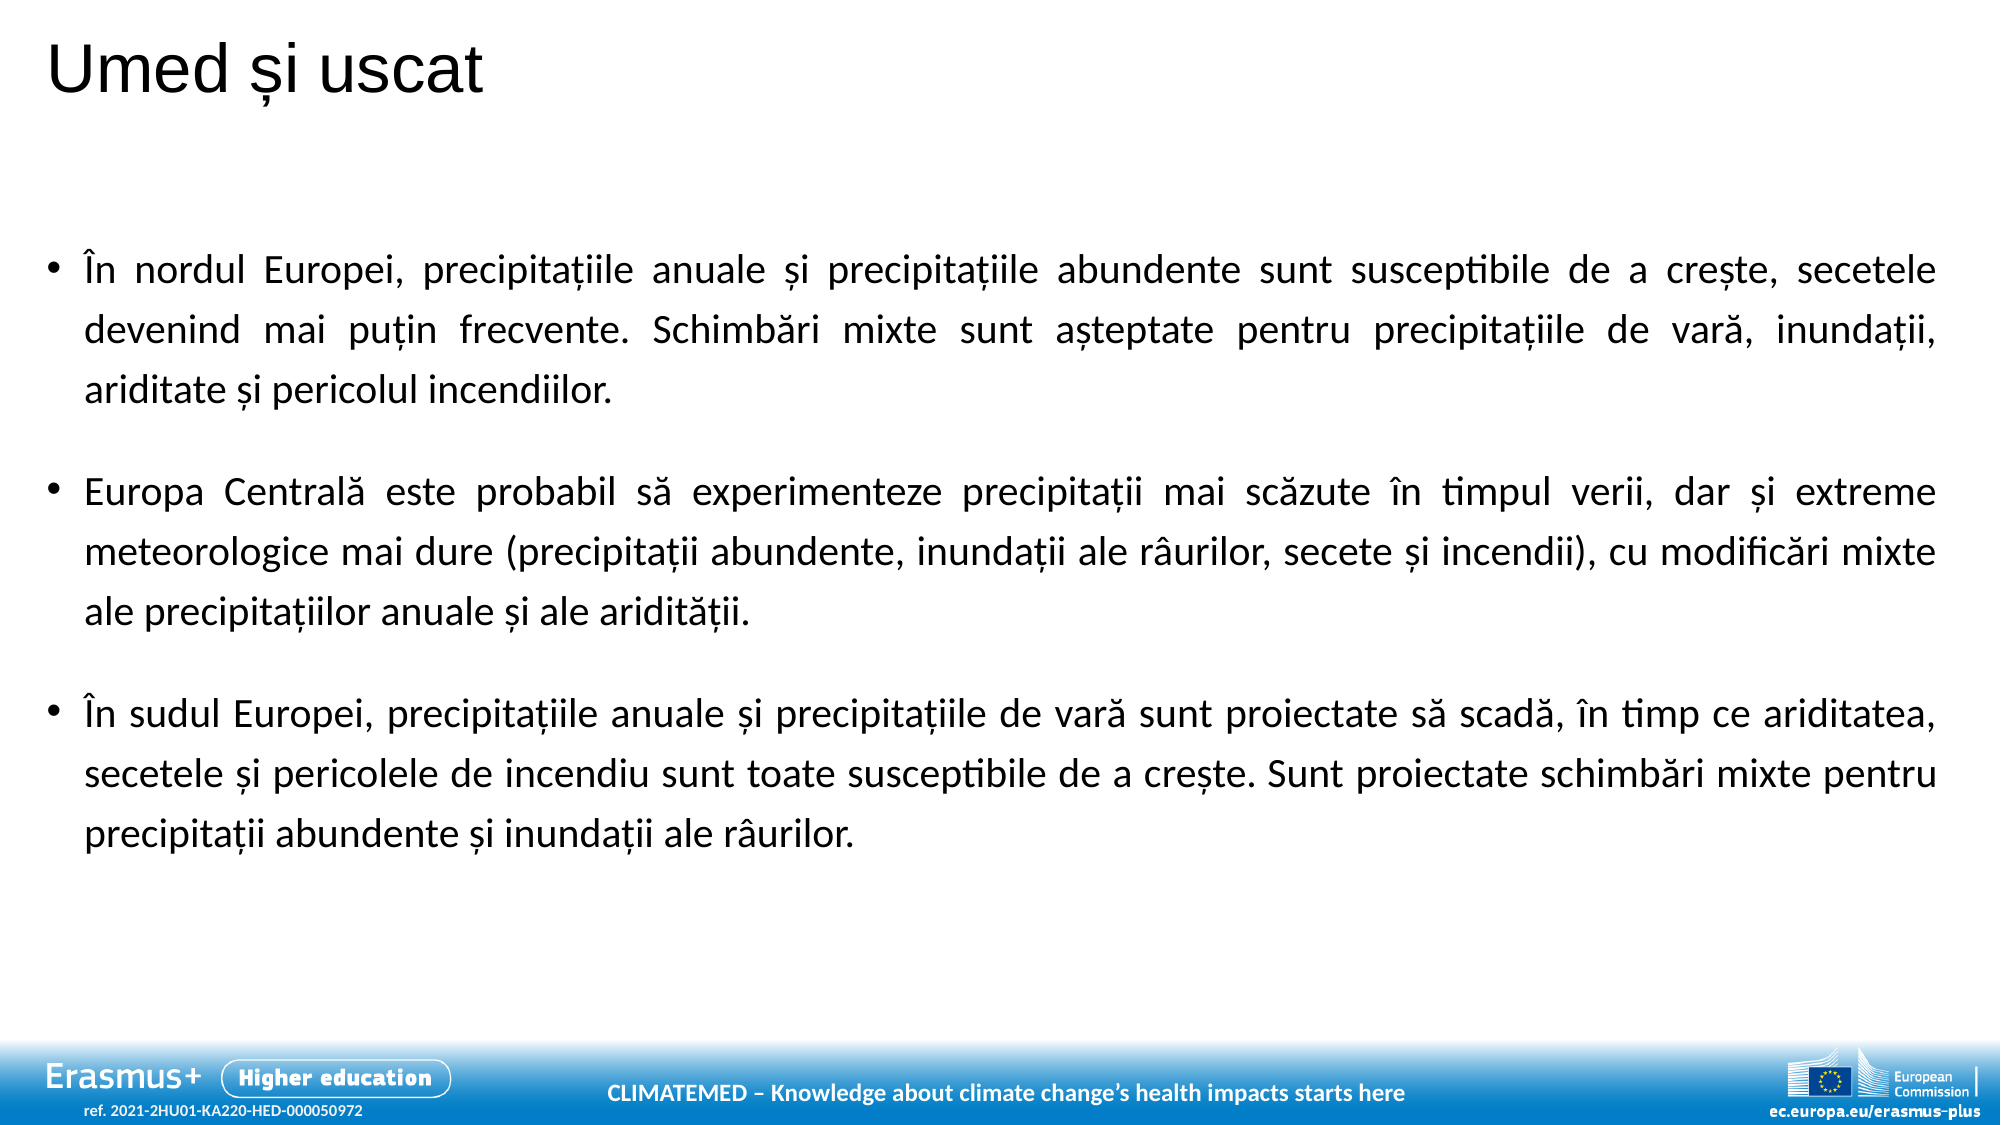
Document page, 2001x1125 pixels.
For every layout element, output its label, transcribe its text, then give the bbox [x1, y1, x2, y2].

title Umed și uscat [31, 25, 1984, 116]
picture [0, 899, 2000, 1125]
list În nordul Europei, precipitațiile anuale și precipitațiile abundente sunt susceptibile de a crește, secetele devenind mai puțin frecvente. Schimbări mixte sunt așteptate pentru precipitațiile de vară, inundații, ariditate și pericolul incendiilor. Europa Centrală este probabil să experimenteze precipitații mai scăzute în timpul verii, dar și extreme meteorologice mai dure (precipitații abundente, inundații ale râurilor, secete și incendii), cu modificări mixte ale precipitațiilor anuale și ale aridității. În sudul Europei, precipitațiile anuale și precipitațiile de vară sunt proiectate să scadă, în timp ce ariditatea, secetele și pericolele de incendiu sunt toate susceptibile de a crește. Sunt proiectate schimbări mixte pentru precipitații abundente și inundații ale râurilor. [31, 224, 1953, 1035]
